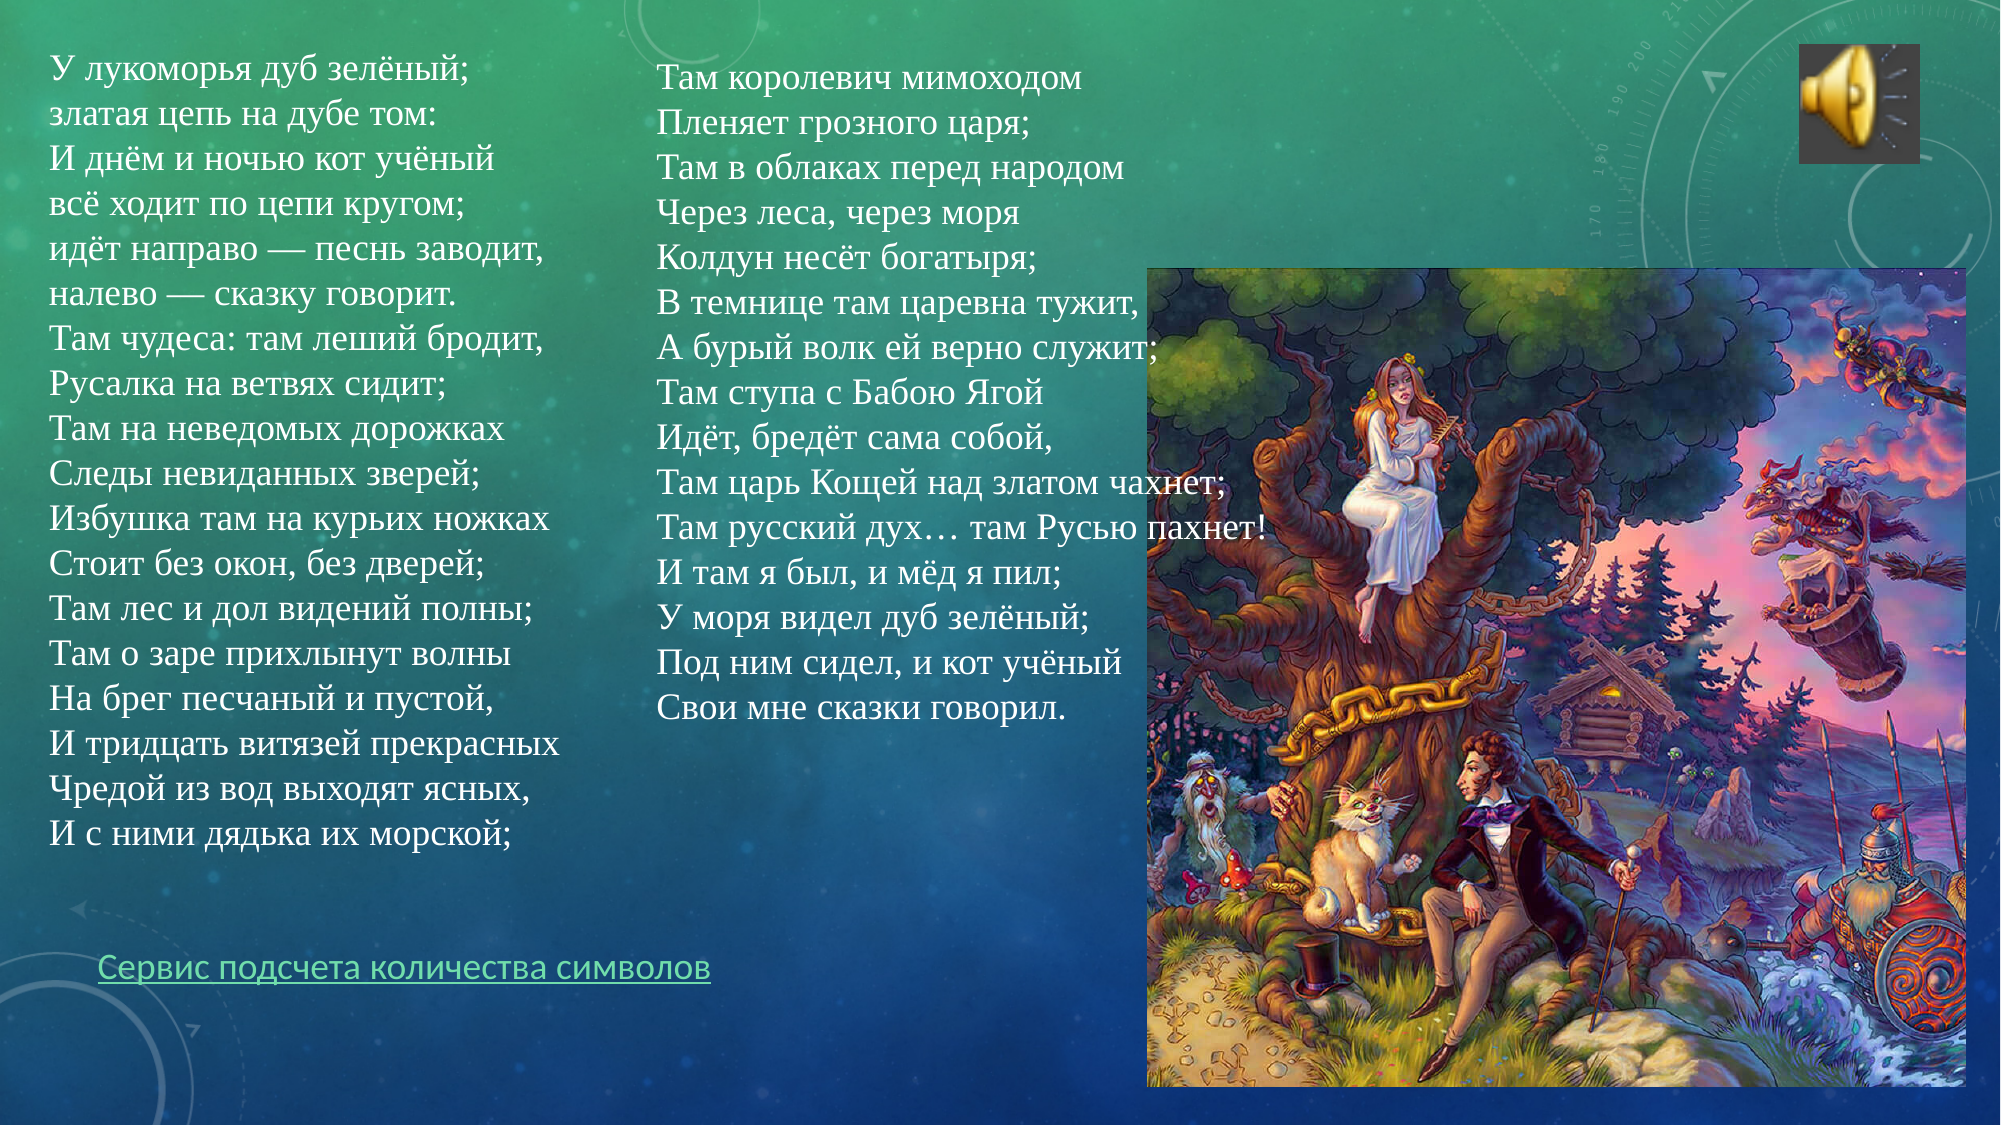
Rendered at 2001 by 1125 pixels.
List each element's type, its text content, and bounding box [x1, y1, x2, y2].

picture [0, 0, 2001, 1125]
text_box Сервис подсчета количества символов [82, 934, 940, 994]
list У лукоморья дуб зелёный; златая цепь на дубе том: И днём и ночью кот учёный всё ходит по цепи кругом; идёт направо — песнь заводит, налево — сказку говорит. Там чудеса: там леший бродит, Русалка на ветвях сидит; Там на неведомых дорожках Следы невиданных зверей; Избушка там на курьих ножках Стоит без окон, без дверей; Там лес и дол видений полны; Там о заре прихлынут волны На брег песчаный и пустой, И тридцать витязей прекрасных Чредой из вод выходят ясных, И с ними дядька их морской; [33, 35, 595, 656]
text_box Там королевич мимоходом Пленяет грозного царя; Там в облаках перед народом Через леса, через моря Колдун несёт богатыря; В темнице там царевна тужит, А бурый волк ей верно служит; Там ступа с Бабою Ягой Идёт, бредёт сама собой, Там царь Кощей над златом чахнет; Там русский дух… там Русью пахнет! И там я был, и мёд я пил; У моря видел дуб зелёный; Под ним сидел, и кот учёный Свои мне сказки говорил. [641, 0, 1306, 735]
